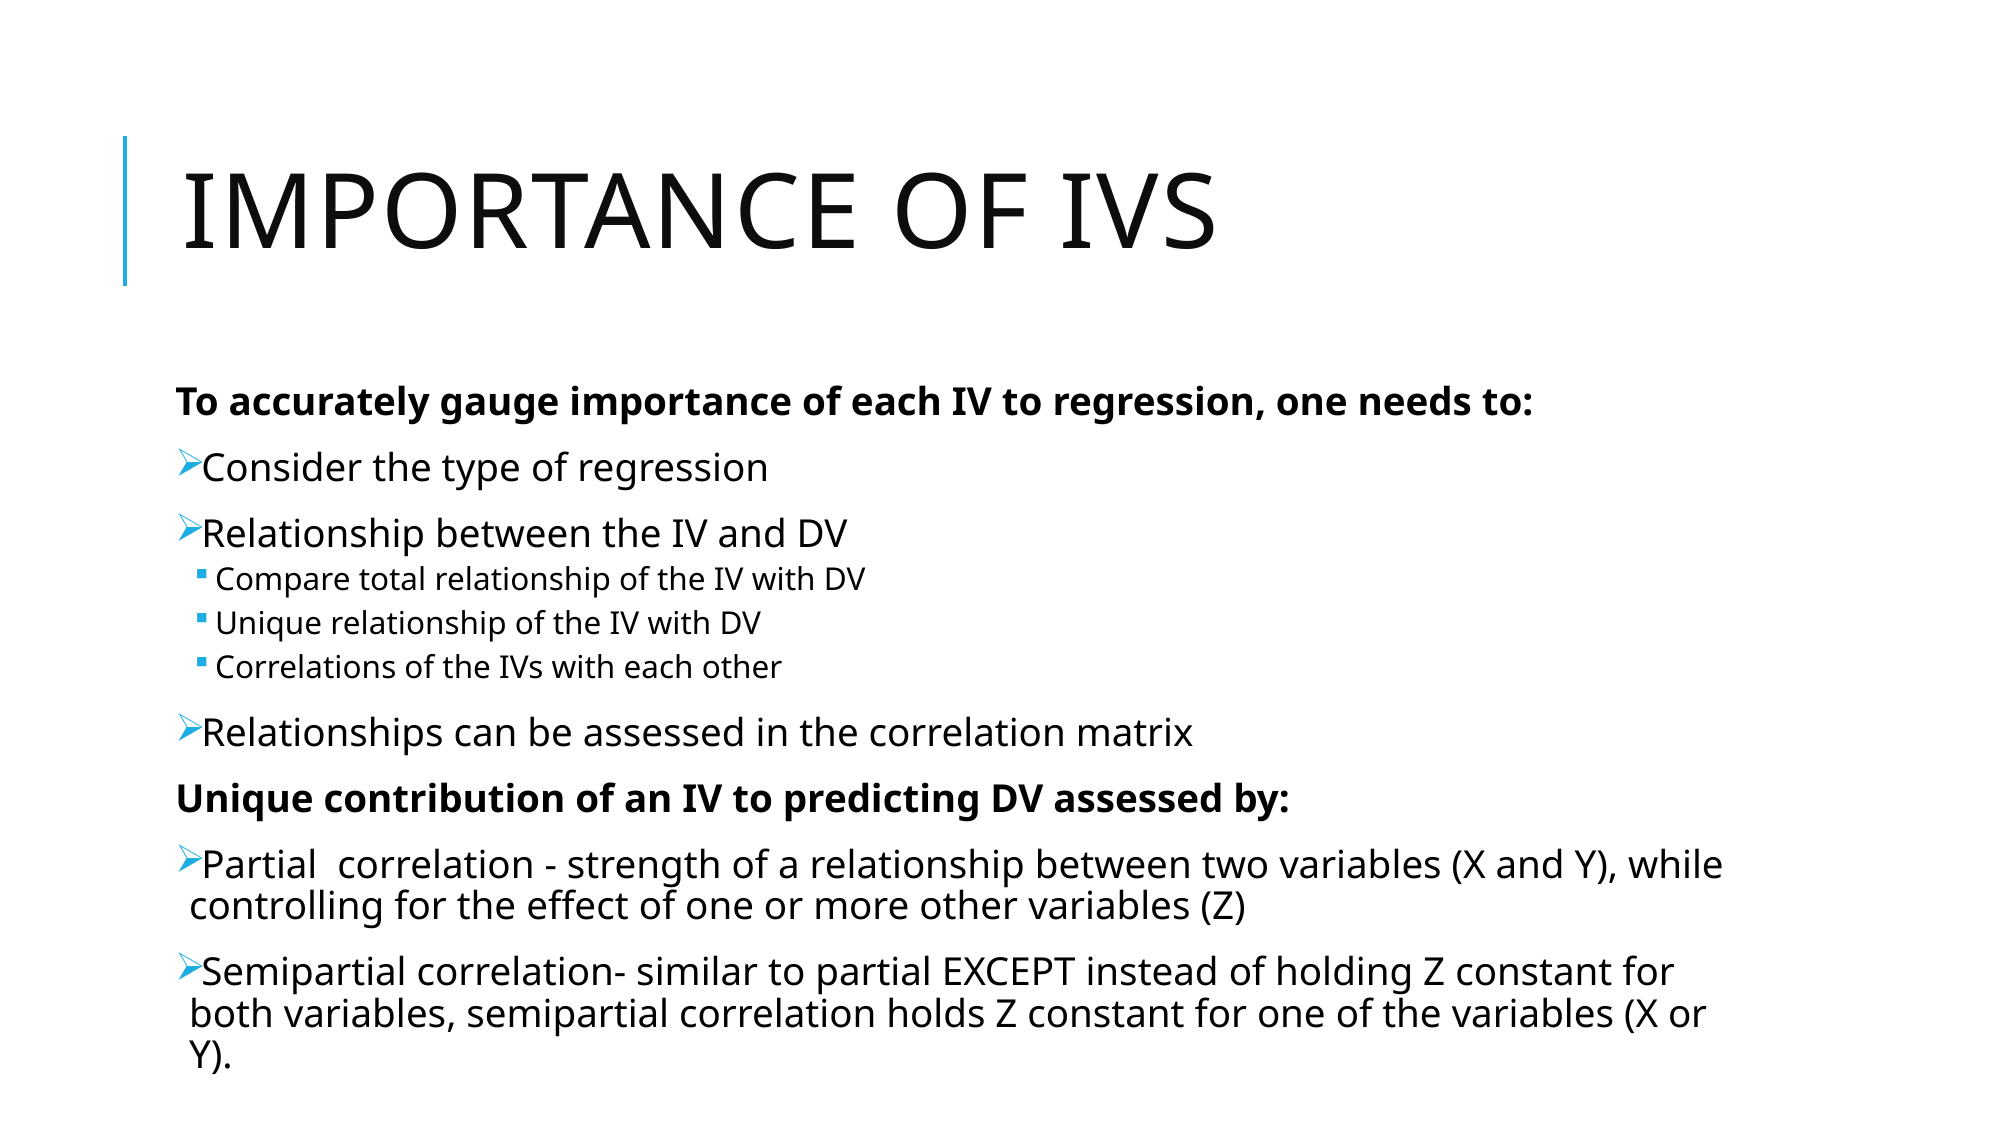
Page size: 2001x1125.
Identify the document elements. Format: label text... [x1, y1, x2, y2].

list To accurately gauge importance of each IV to regression, one needs to: Consider the type of regression Relationship between the IV and DV Compare total relationship of the IV with DV Unique relationship of the IV with DV Correlations of the IVs with each other Relationships can be assessed in the correlation matrix Unique contribution of an IV to predicting DV assessed by: Partial correlation - strength of a relationship between two variables (X and Y), while controlling for the effect of one or more other variables (Z) Semipartial correlation- similar to partial EXCEPT instead of holding Z constant for both variables, semipartial correlation holds Z constant for one of the variables (X or Y). [168, 375, 1763, 1088]
title Importance of ivS [168, 96, 1763, 342]
